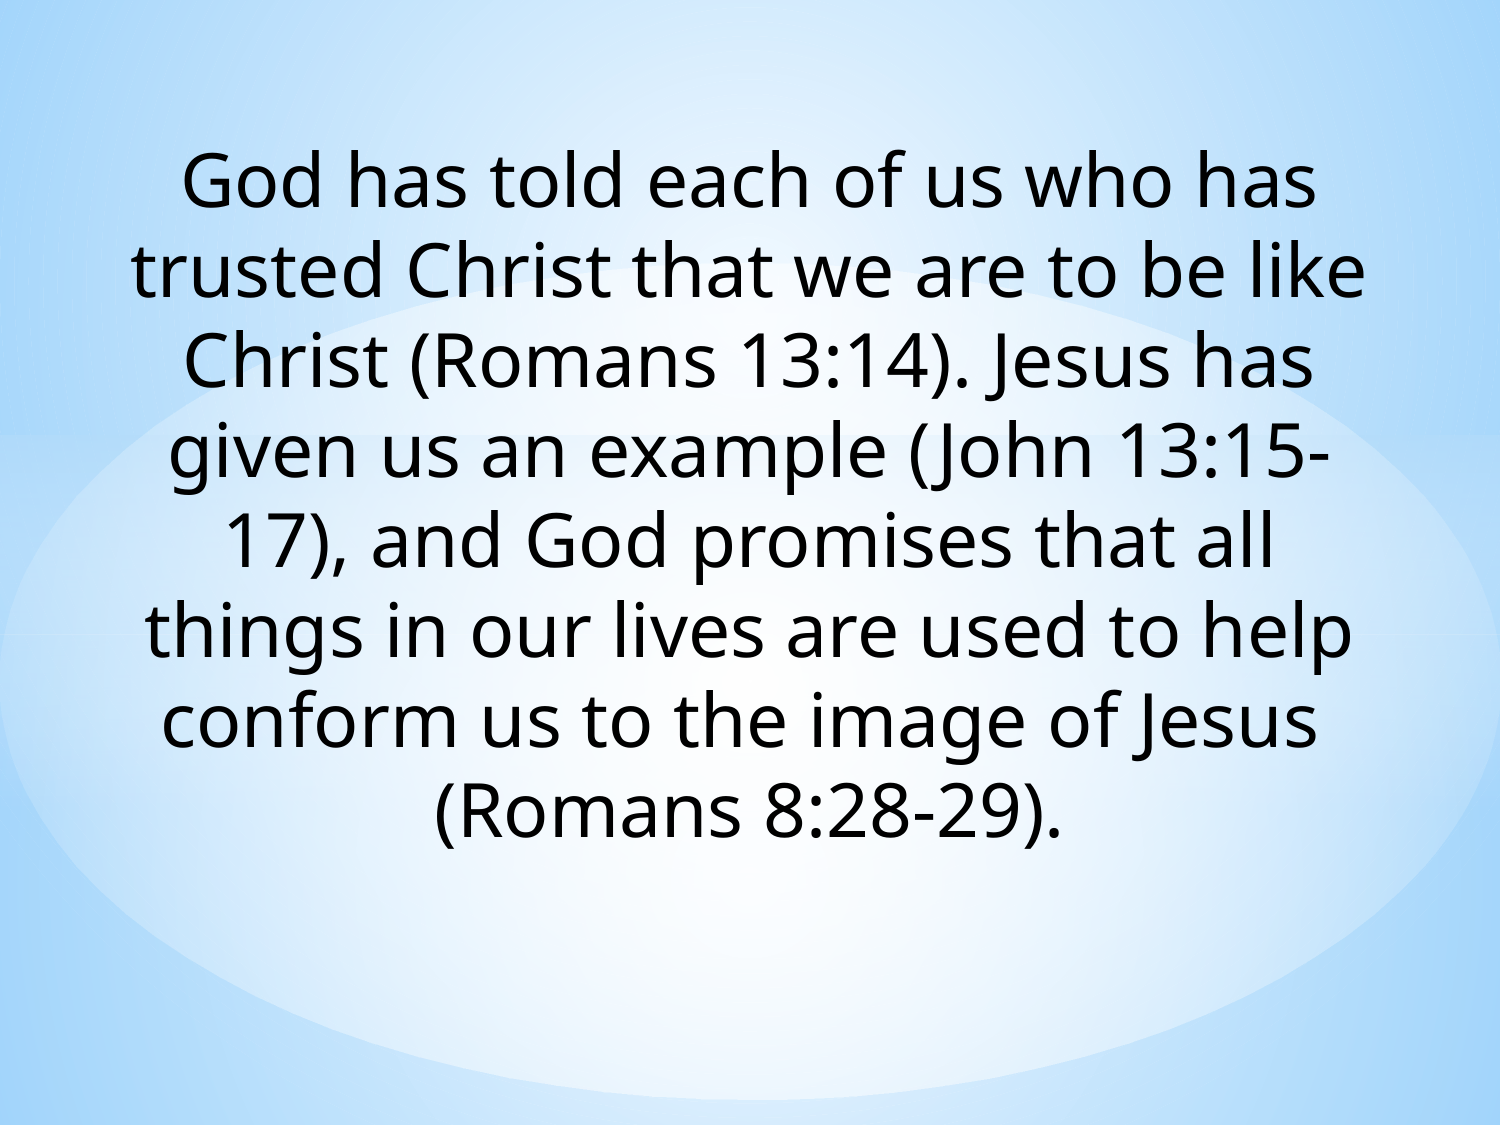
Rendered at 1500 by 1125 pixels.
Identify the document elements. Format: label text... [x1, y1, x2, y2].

text_box God has told each of us who has trusted Christ that we are to be like Christ (Romans 13:14). Jesus has given us an example (John 13:15-17), and God promises that all things in our lives are used to help conform us to the image of Jesus (Romans 8:28-29). [112, 124, 1388, 950]
